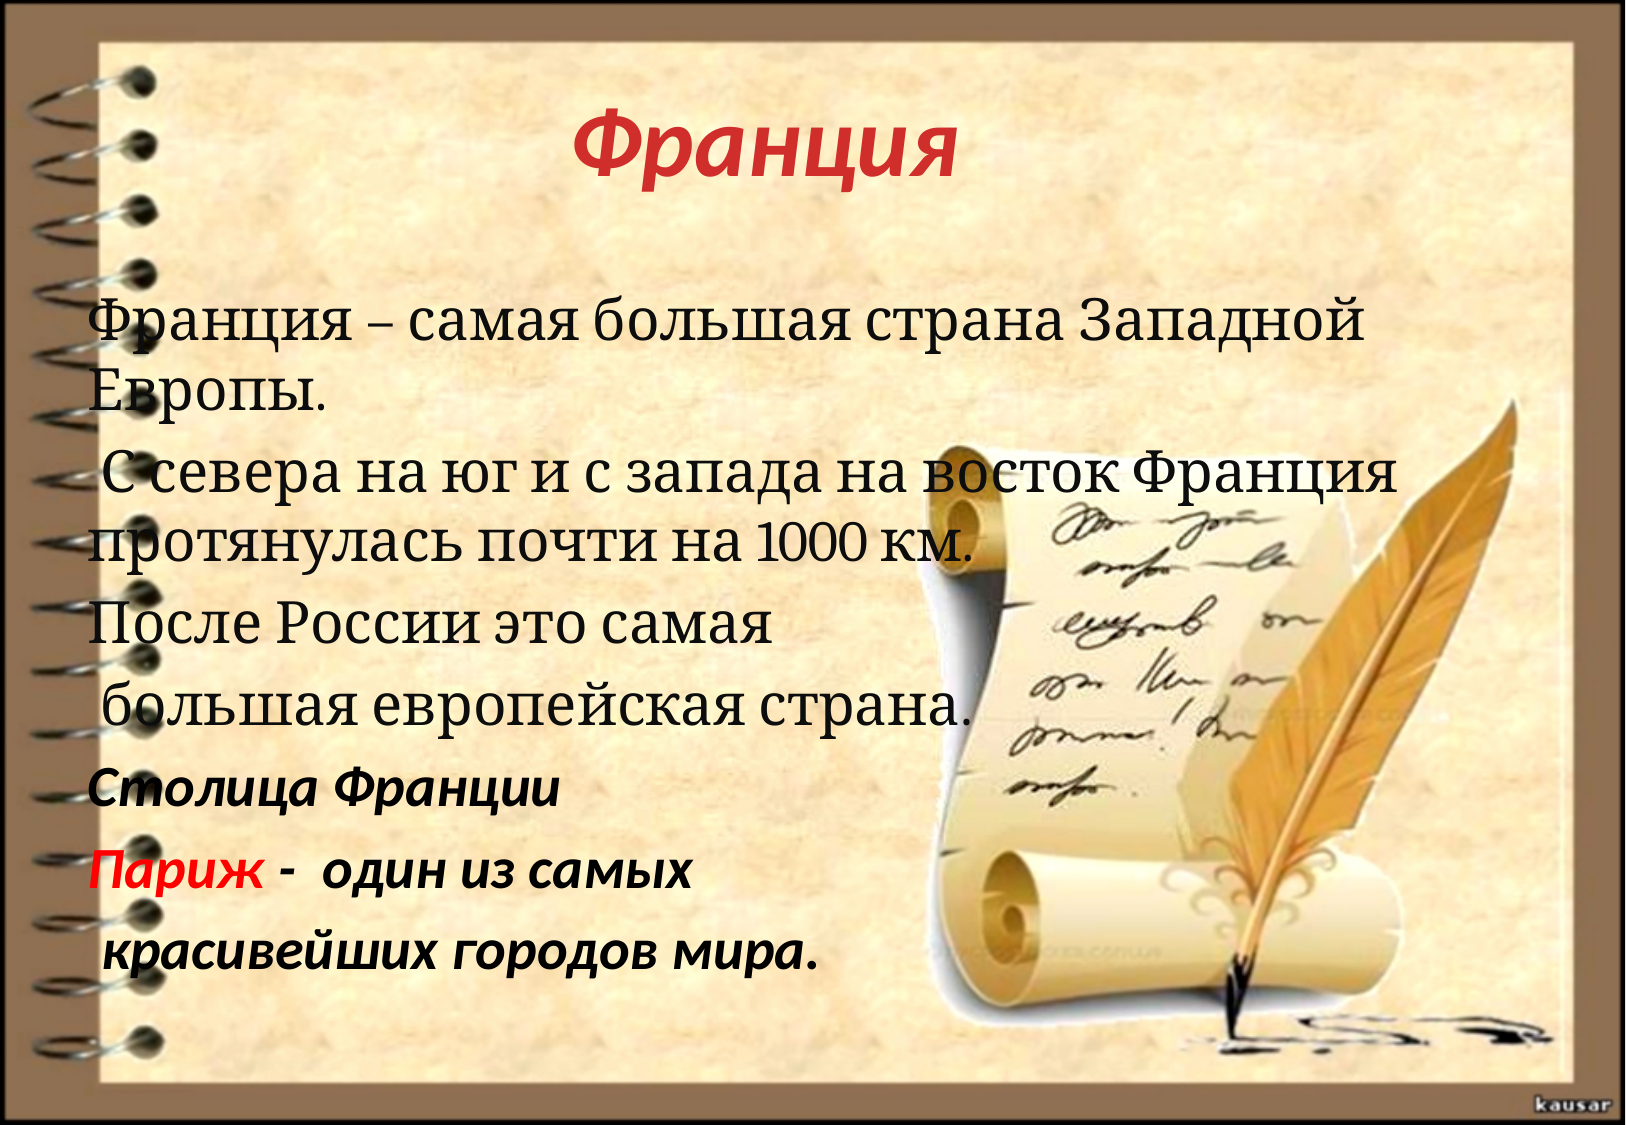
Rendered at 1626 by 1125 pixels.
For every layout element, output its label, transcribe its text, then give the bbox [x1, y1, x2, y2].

picture [0, 0, 1626, 1125]
text_box Франция – самая большая страна Западной Европы. С севера на юг и с запада на восток Франция протянулась почти на 1000 км. После России это самая большая европейская страна. Столица Франции Париж - один из самых красивейших городов мира. [73, 274, 1536, 1017]
text_box Франция [554, 56, 1000, 207]
